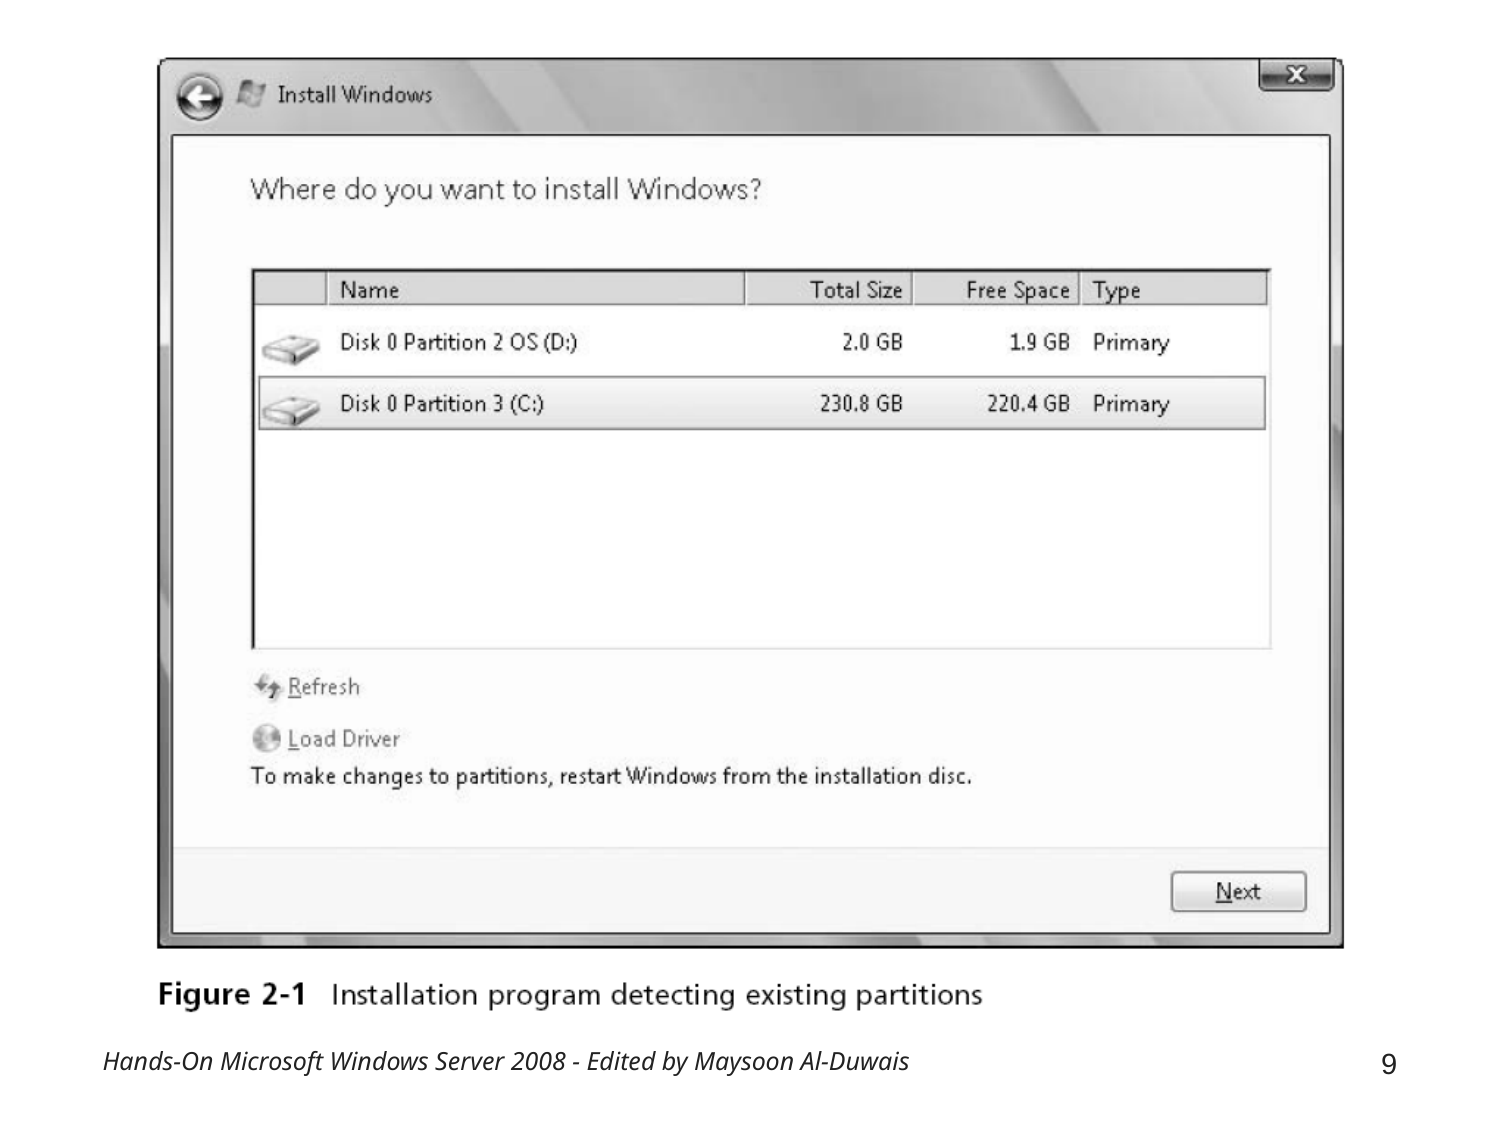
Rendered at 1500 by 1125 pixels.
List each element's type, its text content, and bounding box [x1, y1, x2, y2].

slide_number 9 [1074, 1037, 1413, 1101]
footer Hands-On Microsoft Windows Server 2008 - Edited by Maysoon Al-Duwais [87, 1037, 1074, 1101]
picture [149, 49, 1351, 1021]
